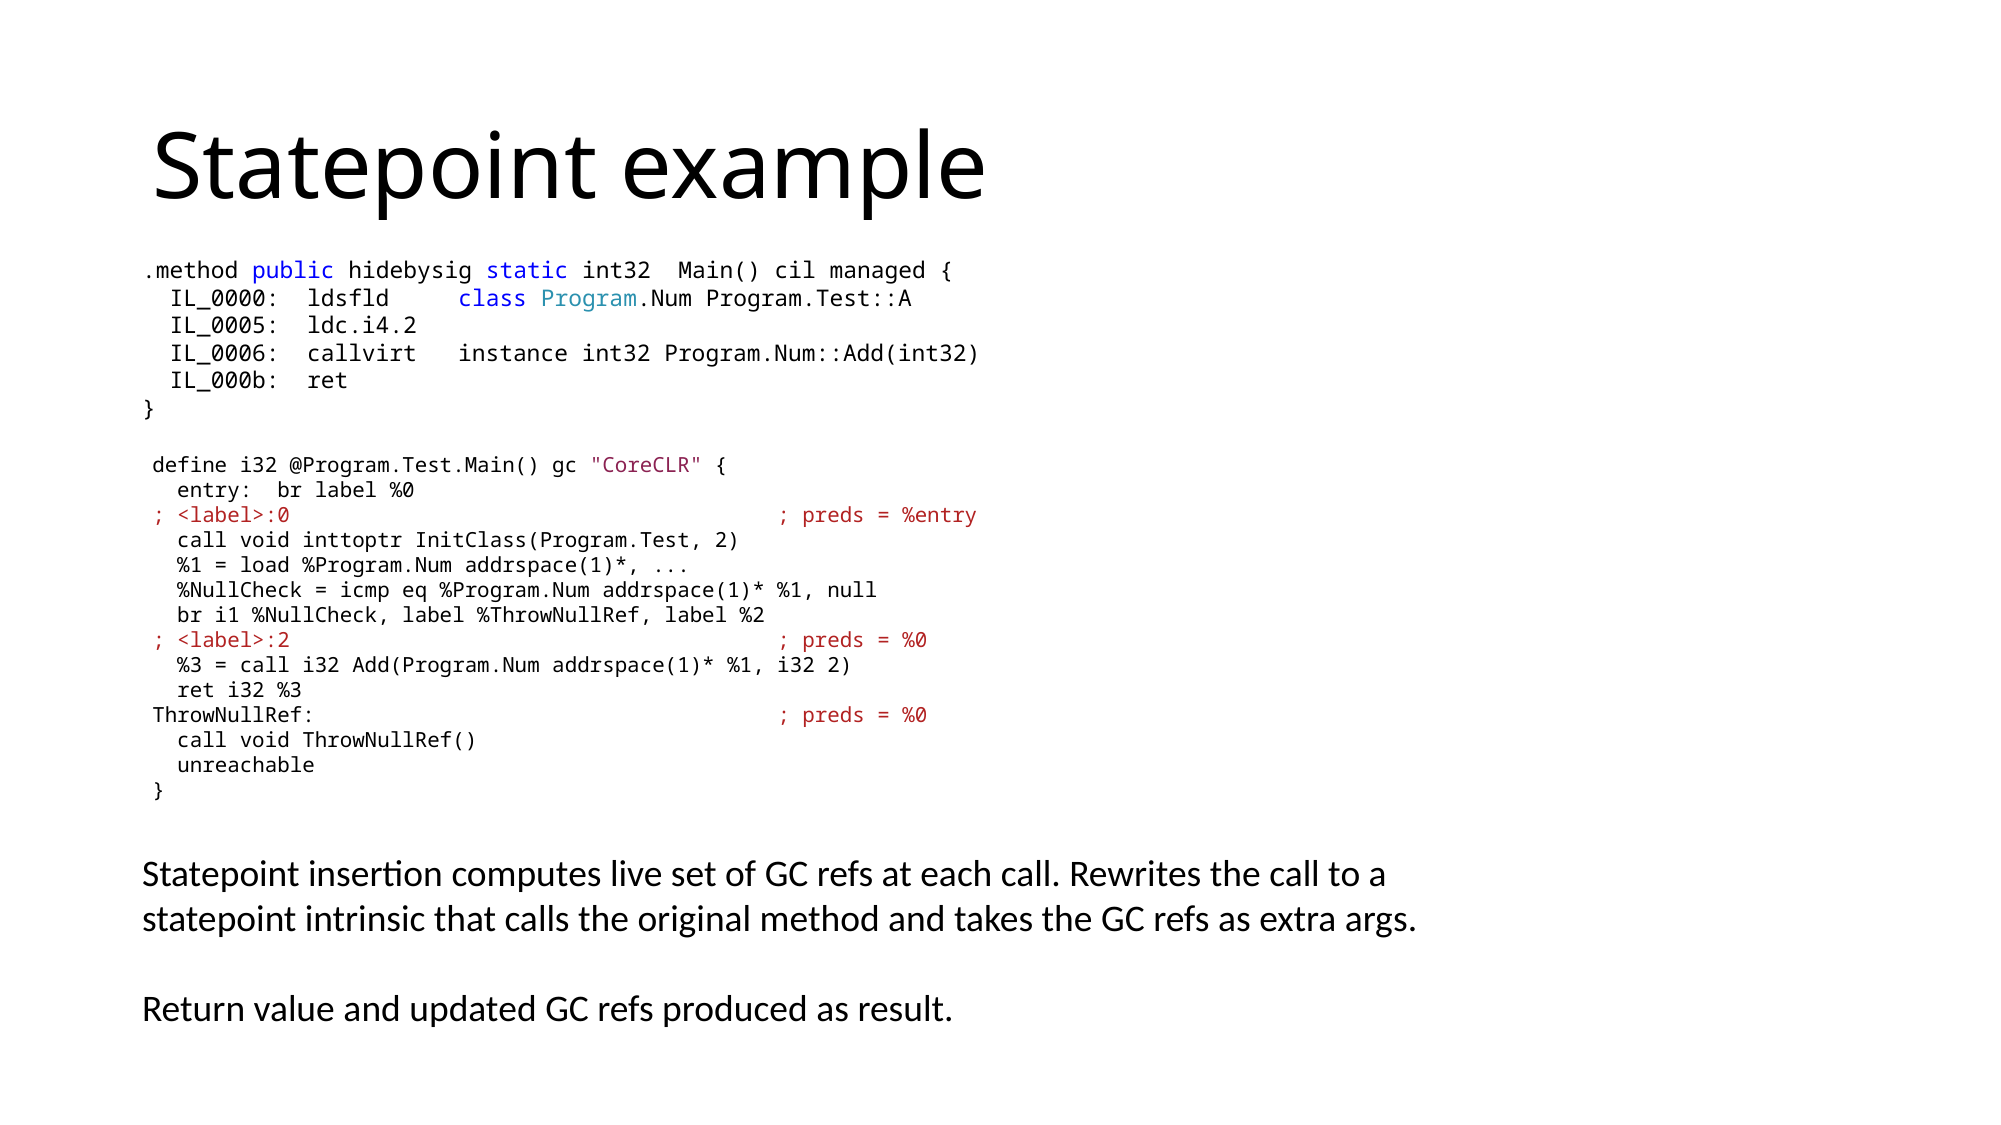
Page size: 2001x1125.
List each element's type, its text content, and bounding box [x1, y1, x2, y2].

title Statepoint example [137, 59, 1863, 278]
text_box Statepoint insertion computes live set of GC refs at each call. Rewrites the call to a statepoint intrinsic that calls the original method and takes the GC refs as extra args. Return value and updated GC refs produced as result. [127, 841, 1522, 1037]
text_box define i32 @Program.Test.Main() gc "CoreCLR" { entry: br label %0 ; <label>:0 ; preds = %entry call void inttoptr InitClass(Program.Test, 2) %1 = load %Program.Num addrspace(1)*, ... %NullCheck = icmp eq %Program.Num addrspace(1)* %1, null br i1 %NullCheck, label %ThrowNullRef, label %2 ; <label>:2 ; preds = %0 %3 = call i32 Add(Program.Num addrspace(1)* %1, i32 2) ret i32 %3 ThrowNullRef: ; preds = %0 call void ThrowNullRef() unreachable } [137, 444, 1444, 809]
text_box .method public hidebysig static int32 Main() cil managed { IL_0000: ldsfld class Program.Num Program.Test::A IL_0005: ldc.i4.2 IL_0006: callvirt instance int32 Program.Num::Add(int32) IL_000b: ret } [127, 248, 1045, 428]
